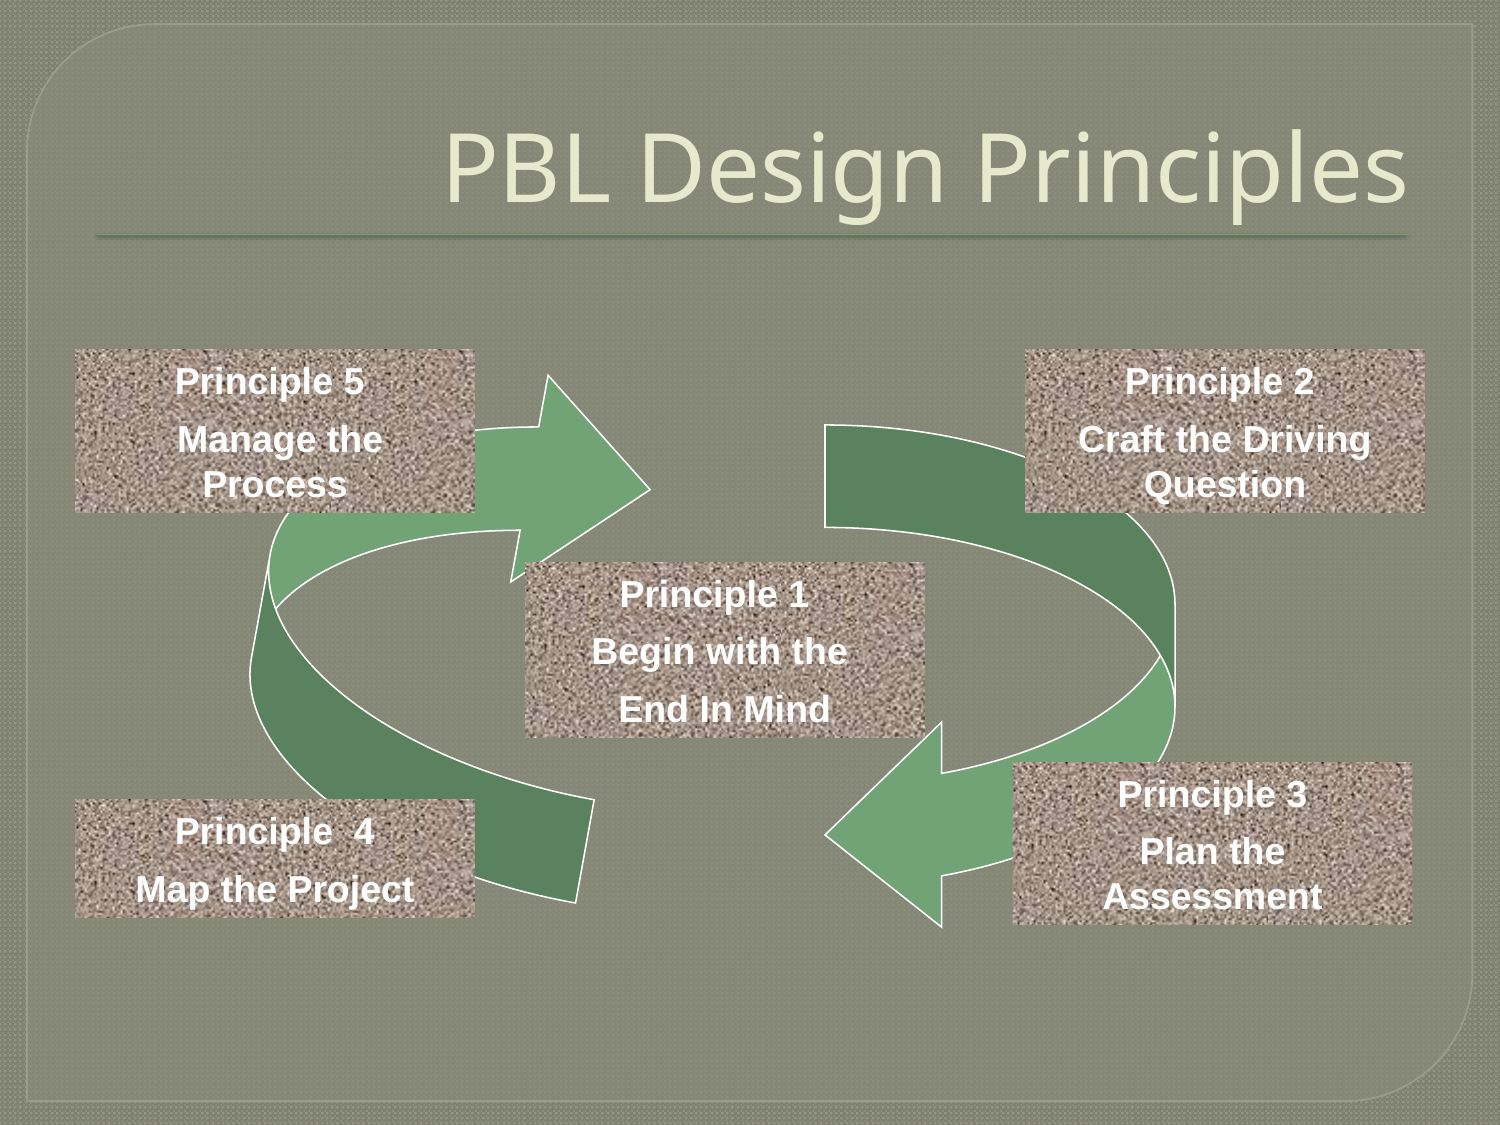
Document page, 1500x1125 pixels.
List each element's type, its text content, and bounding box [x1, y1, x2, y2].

text_box Principle 1 Begin with the End In Mind [525, 562, 925, 738]
text_box [249, 375, 651, 904]
text_box Principle 4 Map the Project [75, 799, 475, 918]
text_box Principle 2 Craft the Driving Question [1025, 349, 1425, 513]
text_box Principle 3 Plan the Assessment [1012, 762, 1413, 925]
title PBL Design Principles [75, 41, 1425, 229]
text_box Principle 5 Manage the Process [75, 349, 475, 513]
text_box [825, 424, 1176, 928]
